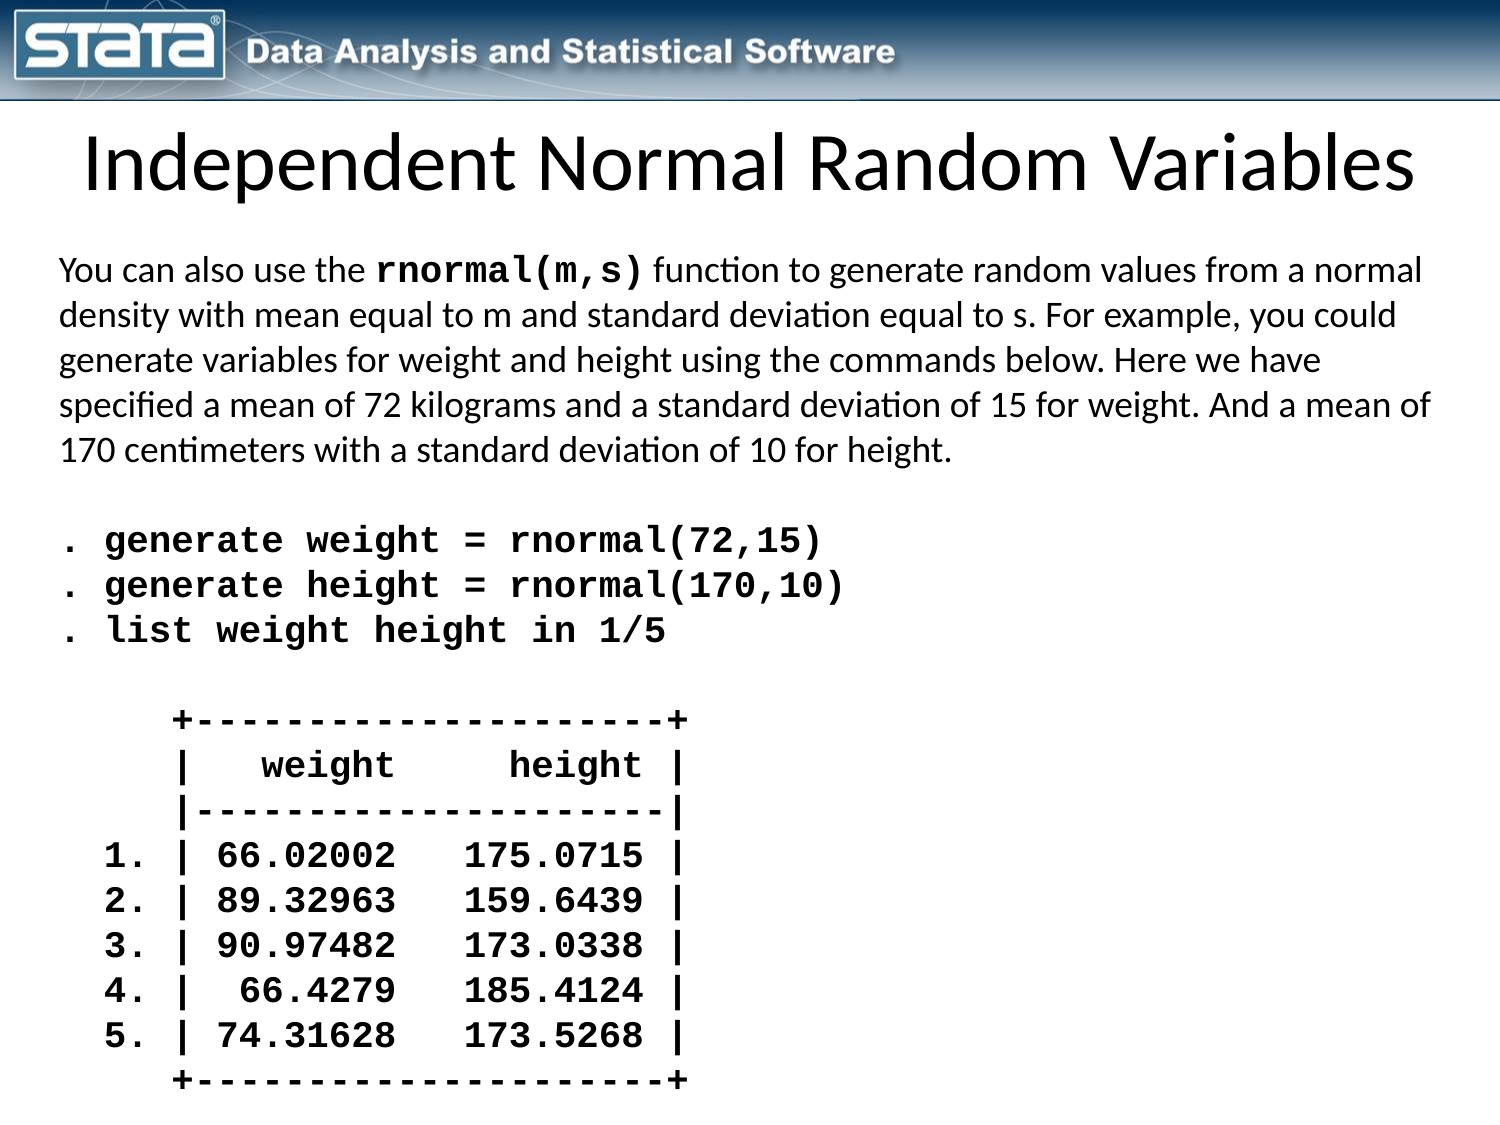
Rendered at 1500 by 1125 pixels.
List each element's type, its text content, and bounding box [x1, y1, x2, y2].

list You can also use the rnormal(m,s) function to generate random values from a normal density with mean equal to m and standard deviation equal to s. For example, you could generate variables for weight and height using the commands below. Here we have specified a mean of 72 kilograms and a standard deviation of 15 for weight. And a mean of 170 centimeters with a standard deviation of 10 for height. . generate weight = rnormal(72,15) . generate height = rnormal(170,10) . list weight height in 1/5 +---------------------+ | weight height | |---------------------| 1. | 66.02002 175.0715 | 2. | 89.32963 159.6439 | 3. | 90.97482 173.0338 | 4. | 66.4279 185.4124 | 5. | 74.31628 173.5268 | +---------------------+ [43, 237, 1457, 1050]
text_box Independent Normal Random Variables [0, 99, 1500, 215]
picture [0, 0, 1500, 99]
